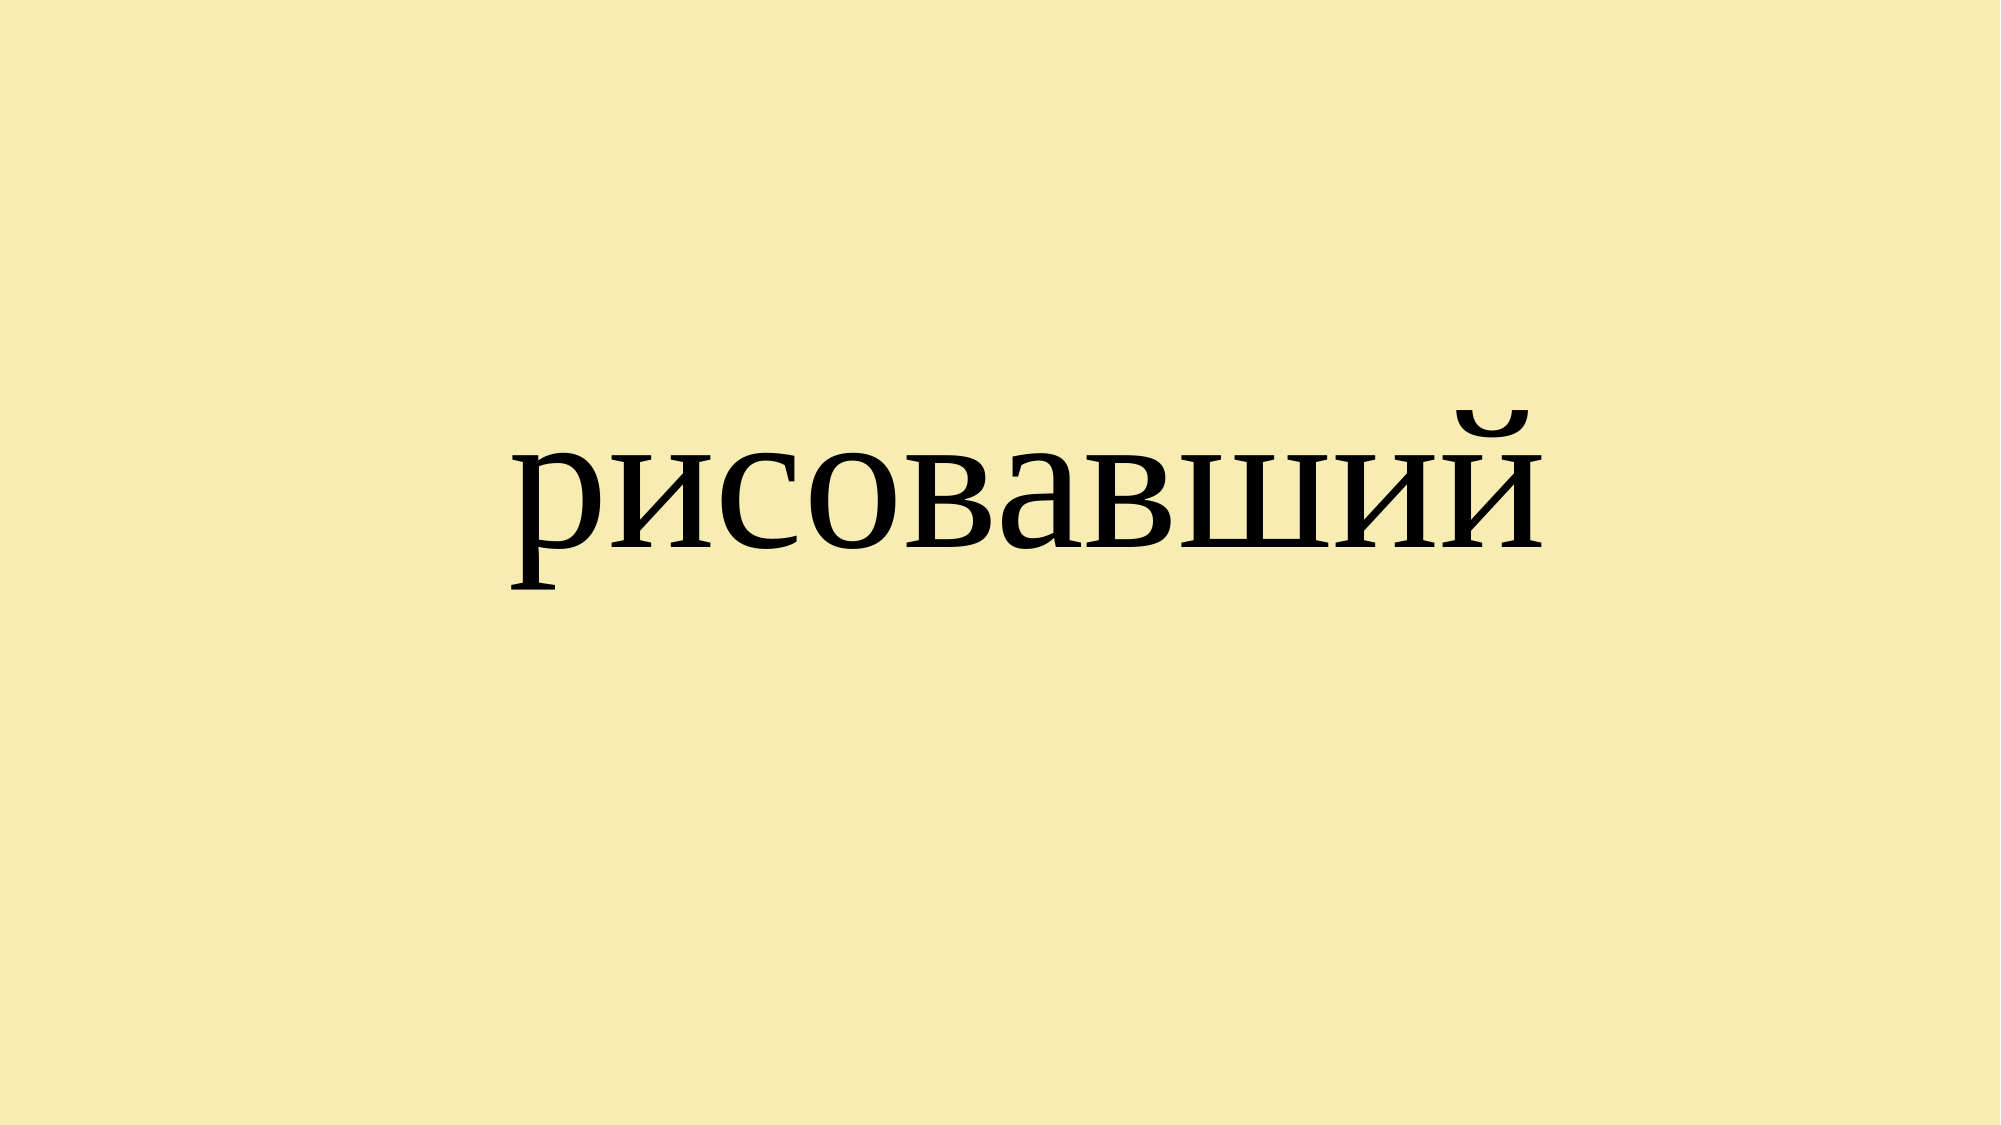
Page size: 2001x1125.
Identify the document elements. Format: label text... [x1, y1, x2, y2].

text_box рисовавший [493, 339, 1562, 595]
